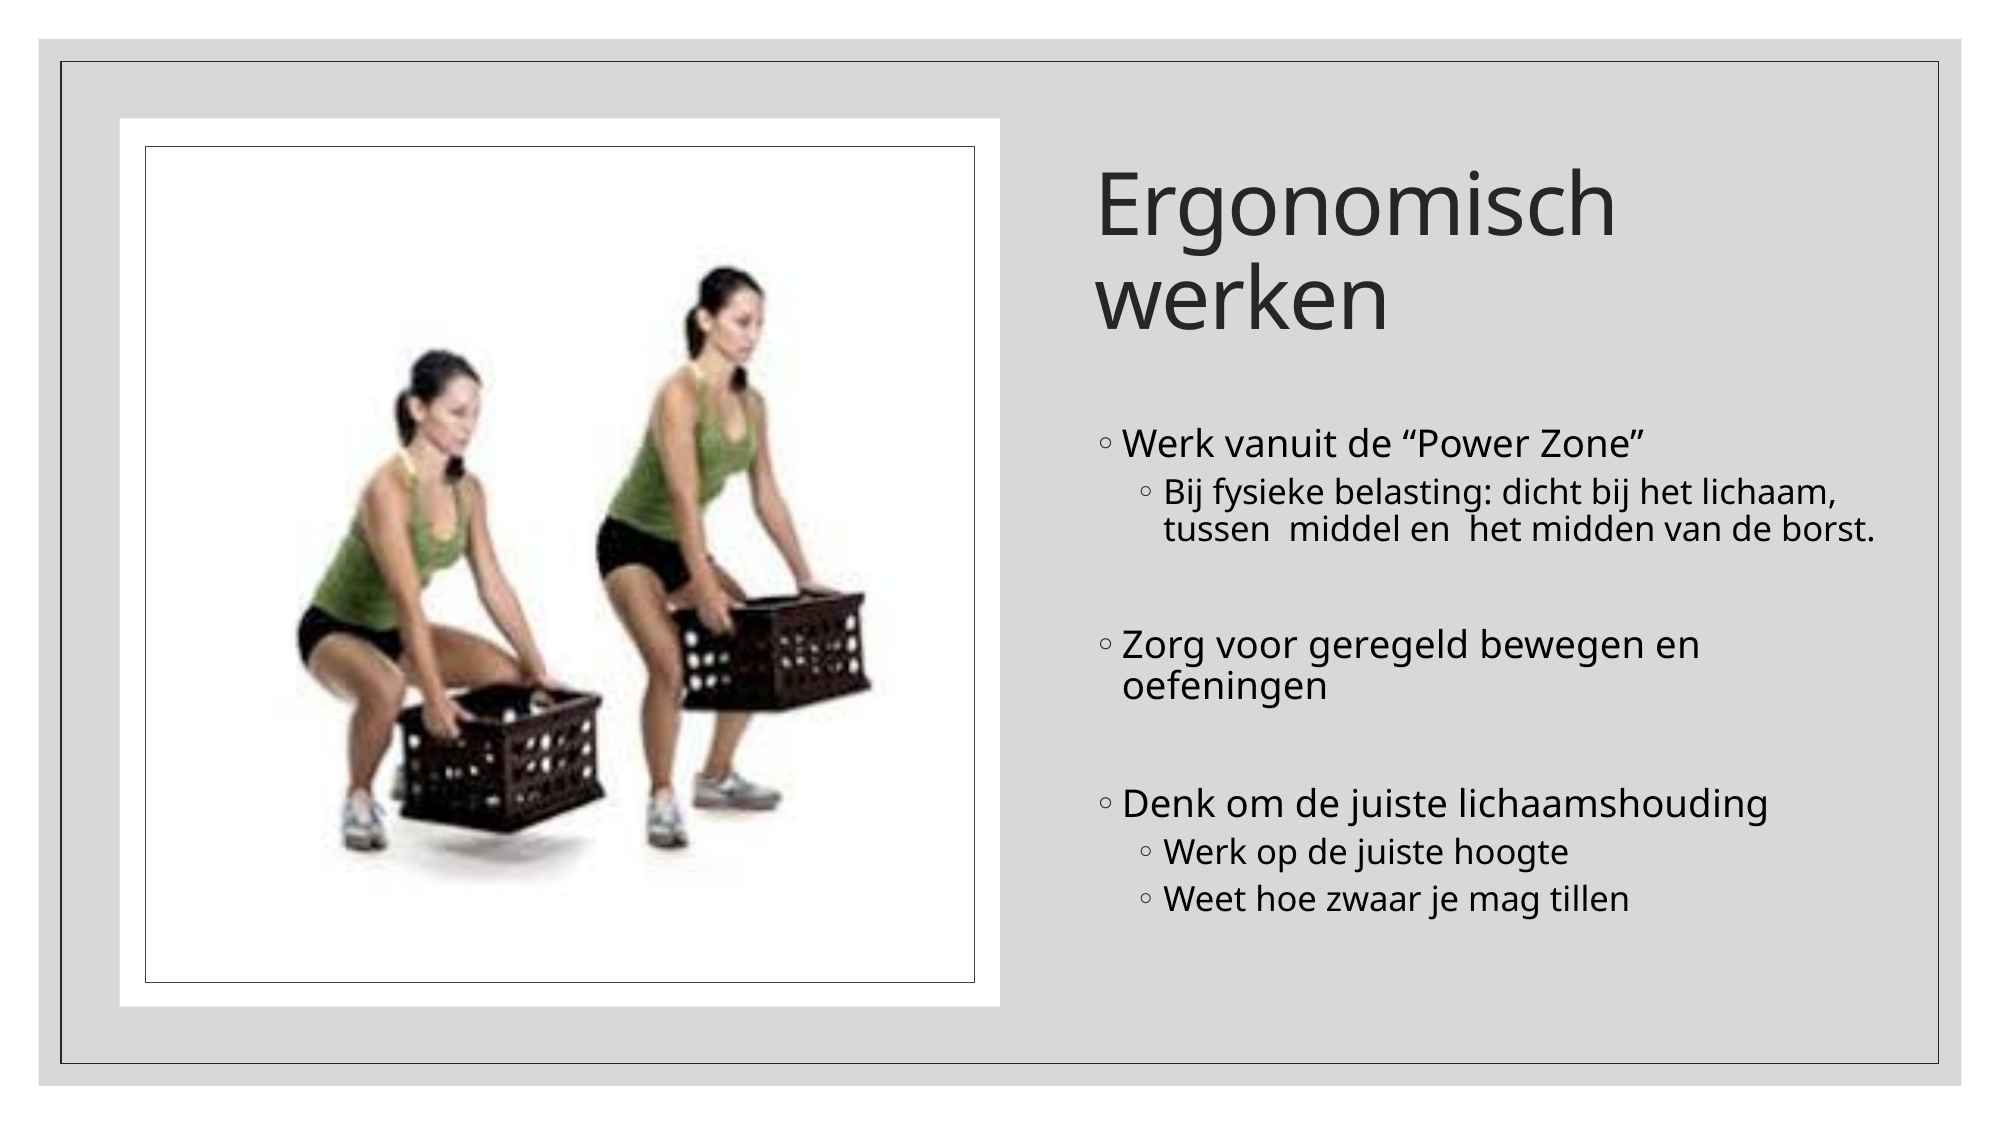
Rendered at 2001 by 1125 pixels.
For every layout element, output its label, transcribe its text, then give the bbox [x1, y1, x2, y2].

picture [197, 223, 922, 905]
text_box [145, 146, 975, 983]
list Werk vanuit de “Power Zone” Bij fysieke belasting: dicht bij het lichaam, tussen middel en het midden van de borst. Zorg voor geregeld bewegen en oefeningen Denk om de juiste lichaamshouding Werk op de juiste hoogte Weet hoe zwaar je mag tillen [1079, 416, 1893, 990]
text_box [119, 118, 1000, 1007]
title Ergonomisch werken [1079, 119, 1893, 390]
